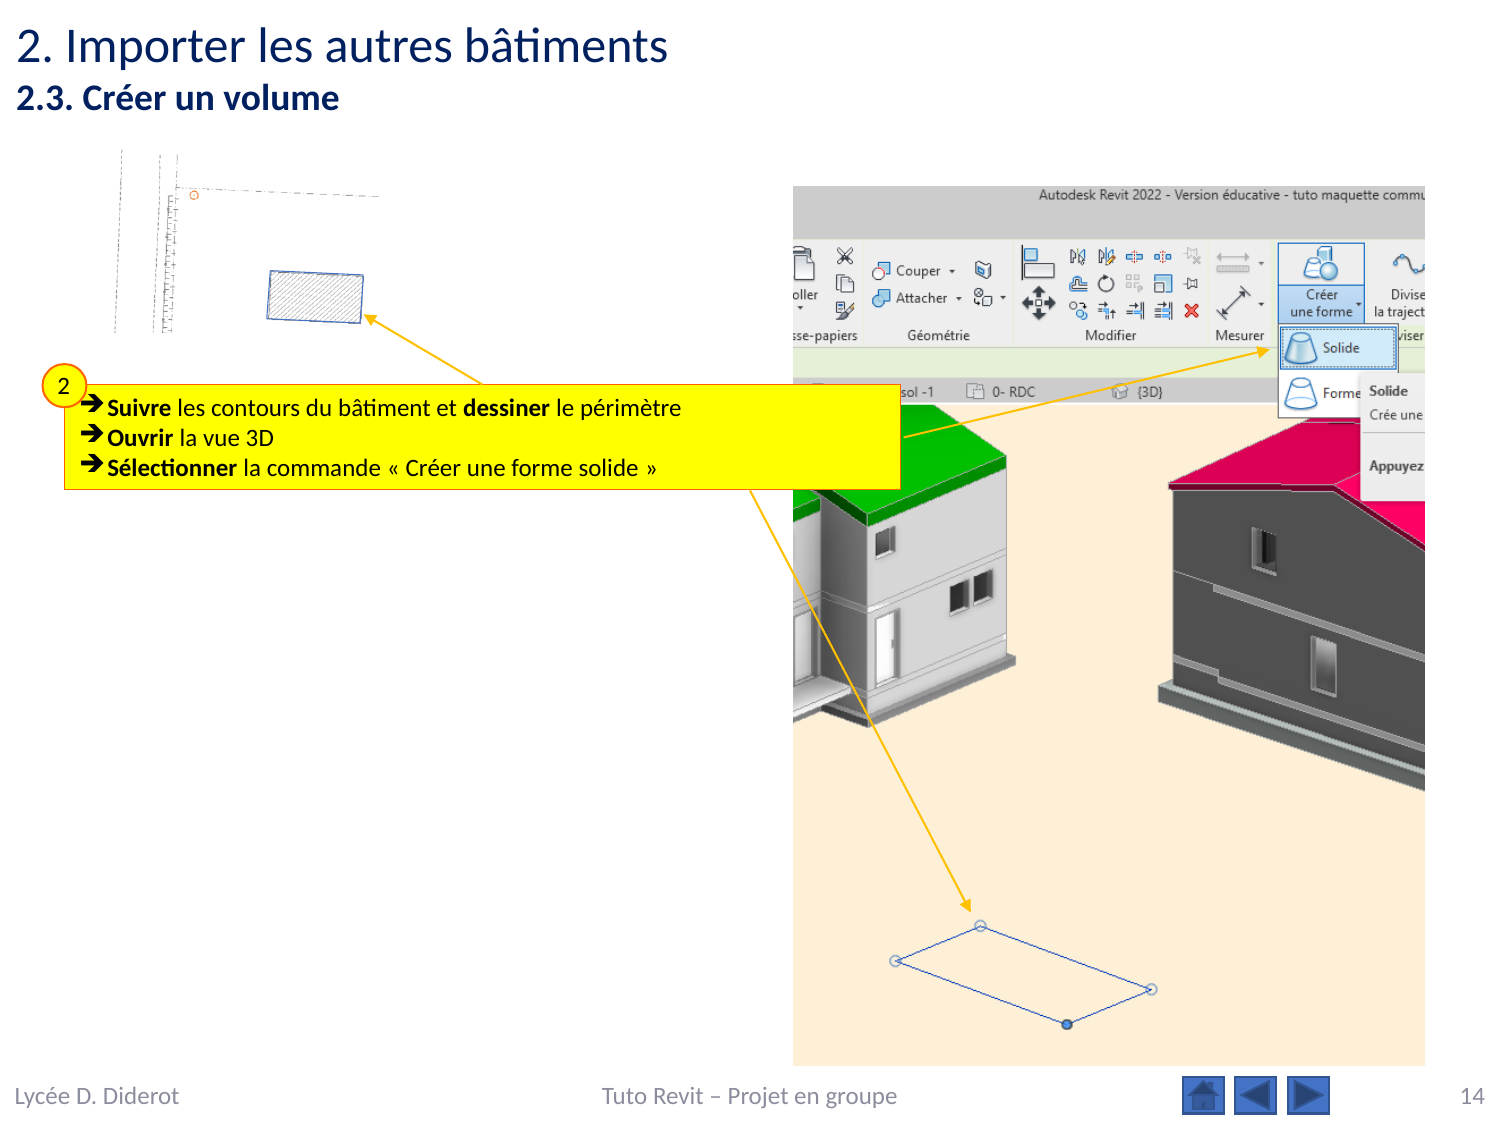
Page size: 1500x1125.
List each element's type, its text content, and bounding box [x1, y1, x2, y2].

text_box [359, 276, 364, 324]
slide_number Lycée D. Diderot [0, 1065, 338, 1125]
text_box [749, 490, 971, 913]
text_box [271, 270, 364, 275]
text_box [266, 270, 271, 319]
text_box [903, 349, 1270, 438]
picture [793, 186, 1425, 1066]
text_box 2. Importer les autres bâtiments 2.3. Créer un volume [1, 5, 1484, 126]
slide_number 14 [1162, 1065, 1500, 1125]
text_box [266, 318, 359, 324]
picture [64, 134, 381, 333]
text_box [42, 361, 87, 408]
text_box Suivre les contours du bâtiment et dessiner le périmètre Ouvrir la vue 3D Sélectionner la commande « Créer une forme solide » [64, 384, 793, 490]
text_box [363, 314, 483, 385]
footer Tuto Revit – Projet en groupe [496, 1065, 1004, 1125]
